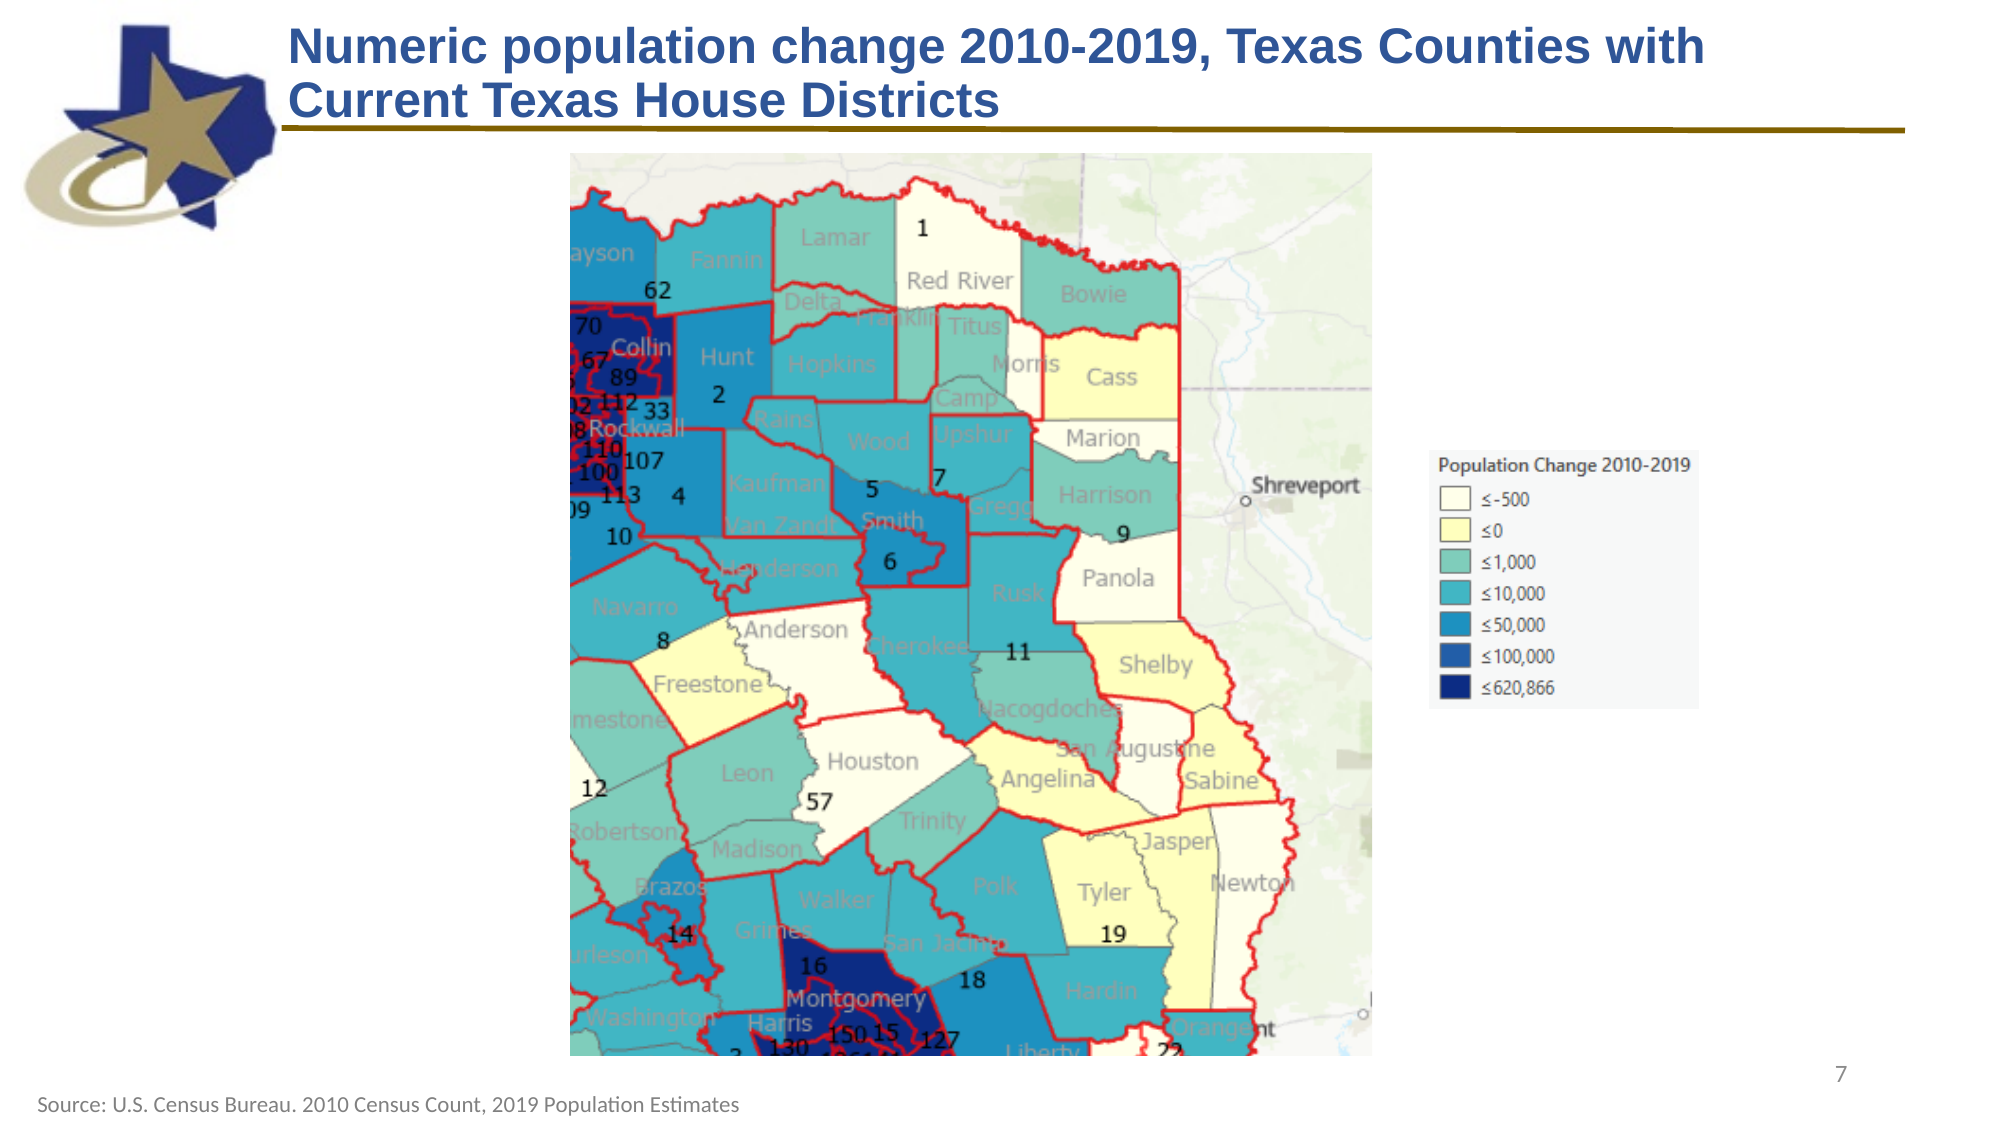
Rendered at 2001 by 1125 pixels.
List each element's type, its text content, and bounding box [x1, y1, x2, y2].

picture [1429, 450, 1699, 709]
slide_number 7 [1412, 1042, 1863, 1103]
text_box Numeric population change 2010-2019, Texas Counties with Current Texas House Districts [272, 22, 1913, 127]
picture [20, 0, 282, 261]
picture [570, 152, 1373, 1056]
text_box Source: U.S. Census Bureau. 2010 Census Count, 2019 Population Estimates [22, 1082, 1023, 1125]
